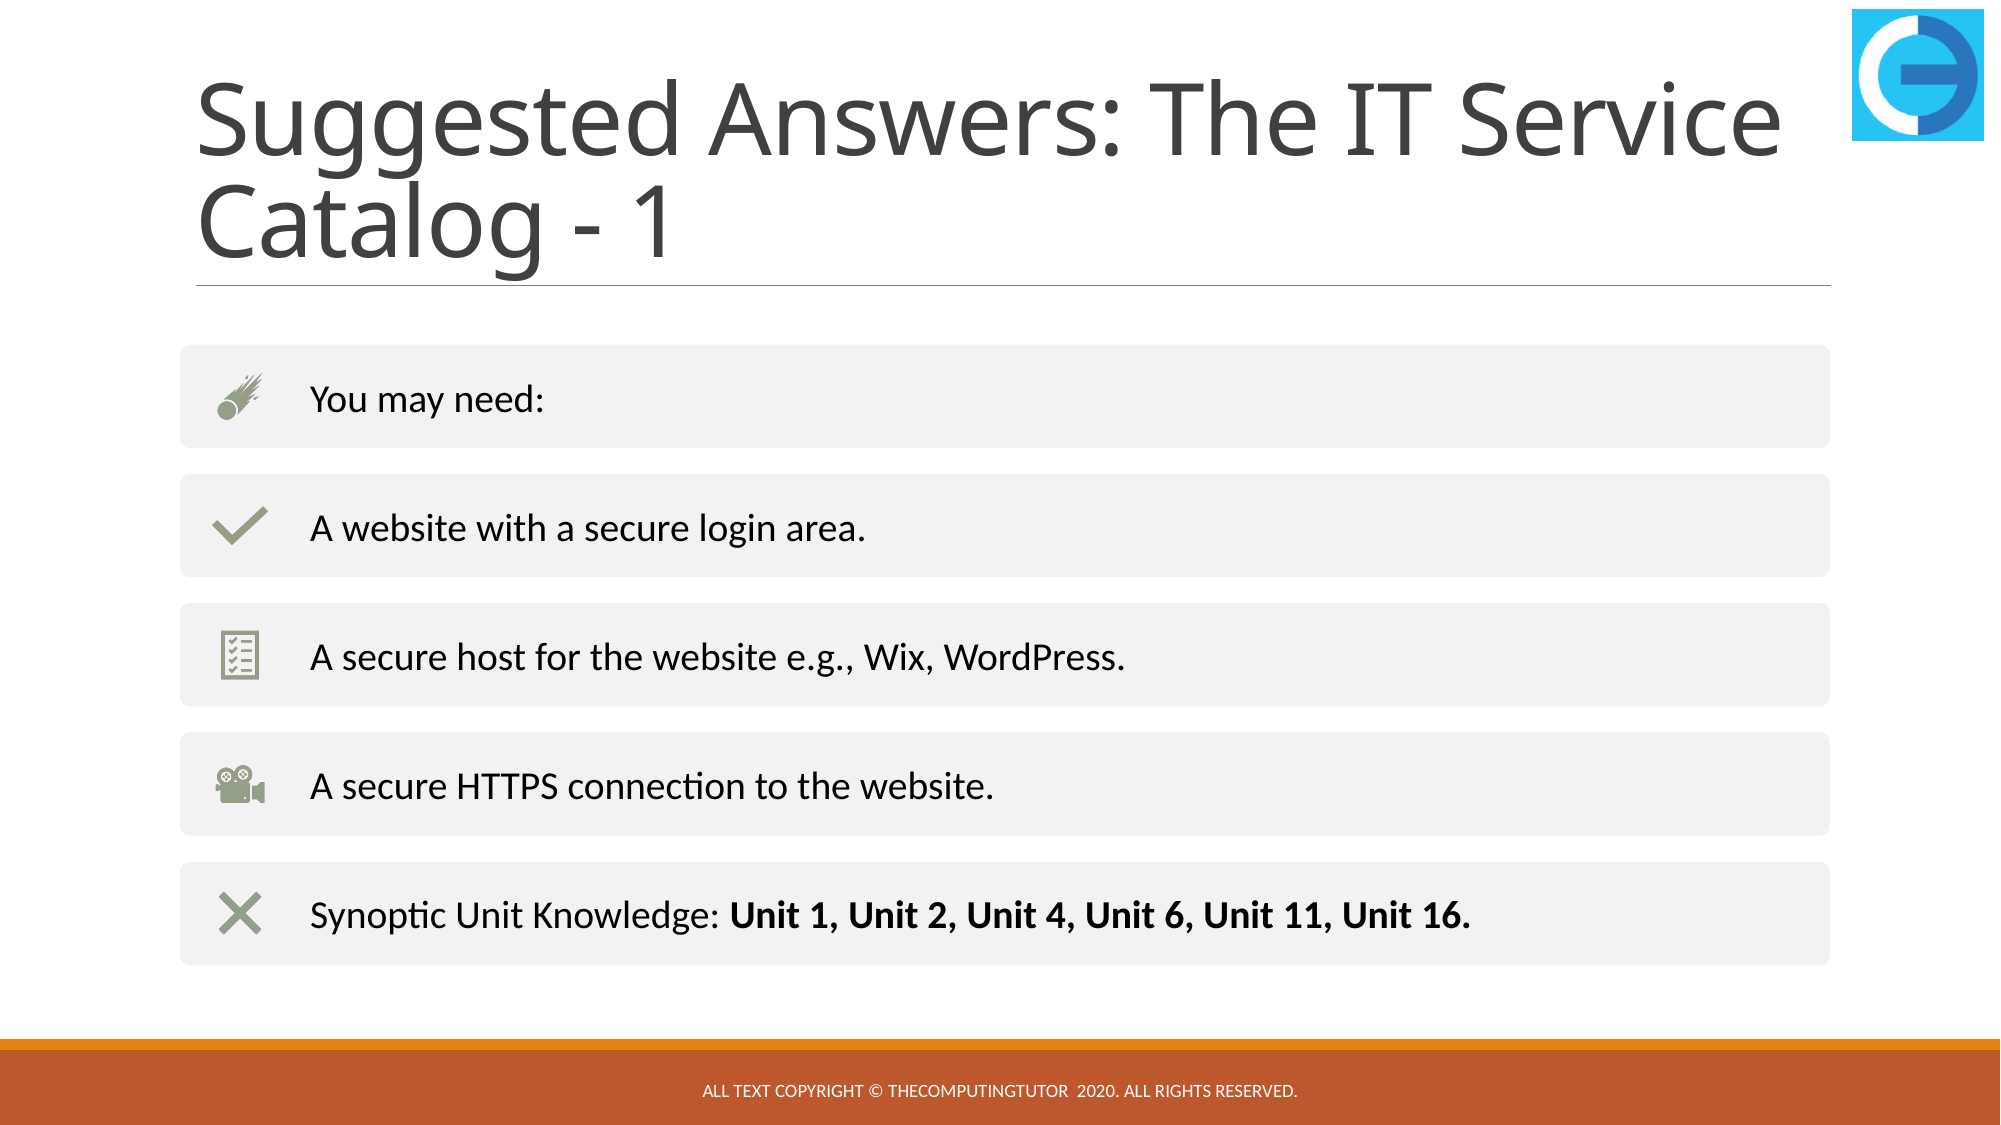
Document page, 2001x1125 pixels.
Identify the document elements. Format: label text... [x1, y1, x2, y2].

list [179, 343, 1831, 966]
title Suggested Answers: The IT Service Catalog - 1 [180, 47, 1830, 285]
picture [1852, 9, 1984, 141]
footer All text copyright © TheComputingTutor 2020. All rights Reserved. [604, 1059, 1396, 1120]
